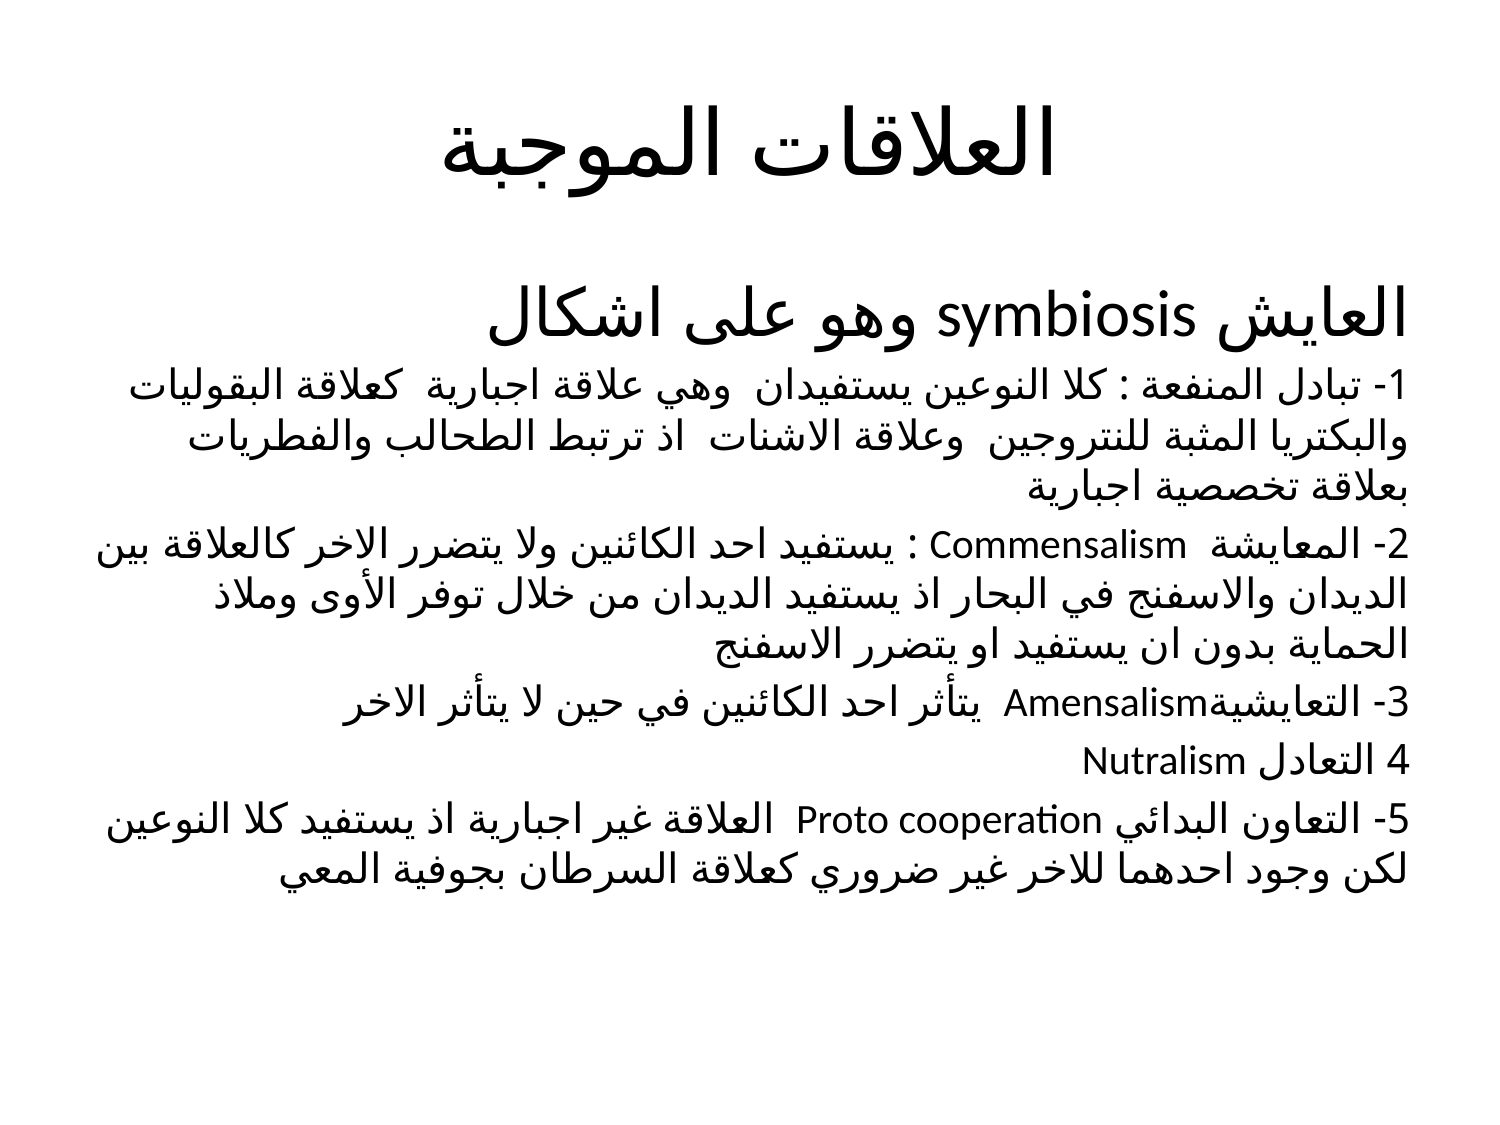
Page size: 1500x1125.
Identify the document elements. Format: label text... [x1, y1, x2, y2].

title العلاقات الموجبة [75, 45, 1425, 233]
list العايش symbiosis وهو على اشكال 1- تبادل المنفعة : كلا النوعين يستفيدان وهي علاقة اجبارية كعلاقة البقوليات والبكتريا المثبة للنتروجين وعلاقة الاشنات اذ ترتبط الطحالب والفطريات بعلاقة تخصصية اجبارية 2- المعايشة Commensalism : يستفيد احد الكائنين ولا يتضرر الاخر كالعلاقة بين الديدان والاسفنج في البحار اذ يستفيد الديدان من خلال توفر الأوى وملاذ الحماية بدون ان يستفيد او يتضرر الاسفنج 3- التعايشيةAmensalism يتأثر احد الكائنين في حين لا يتأثر الاخر 4 التعادل Nutralism 5- التعاون البدائي Proto cooperation العلاقة غير اجبارية اذ يستفيد كلا النوعين لكن وجود احدهما للاخر غير ضروري كعلاقة السرطان بجوفية المعي [75, 262, 1425, 1005]
